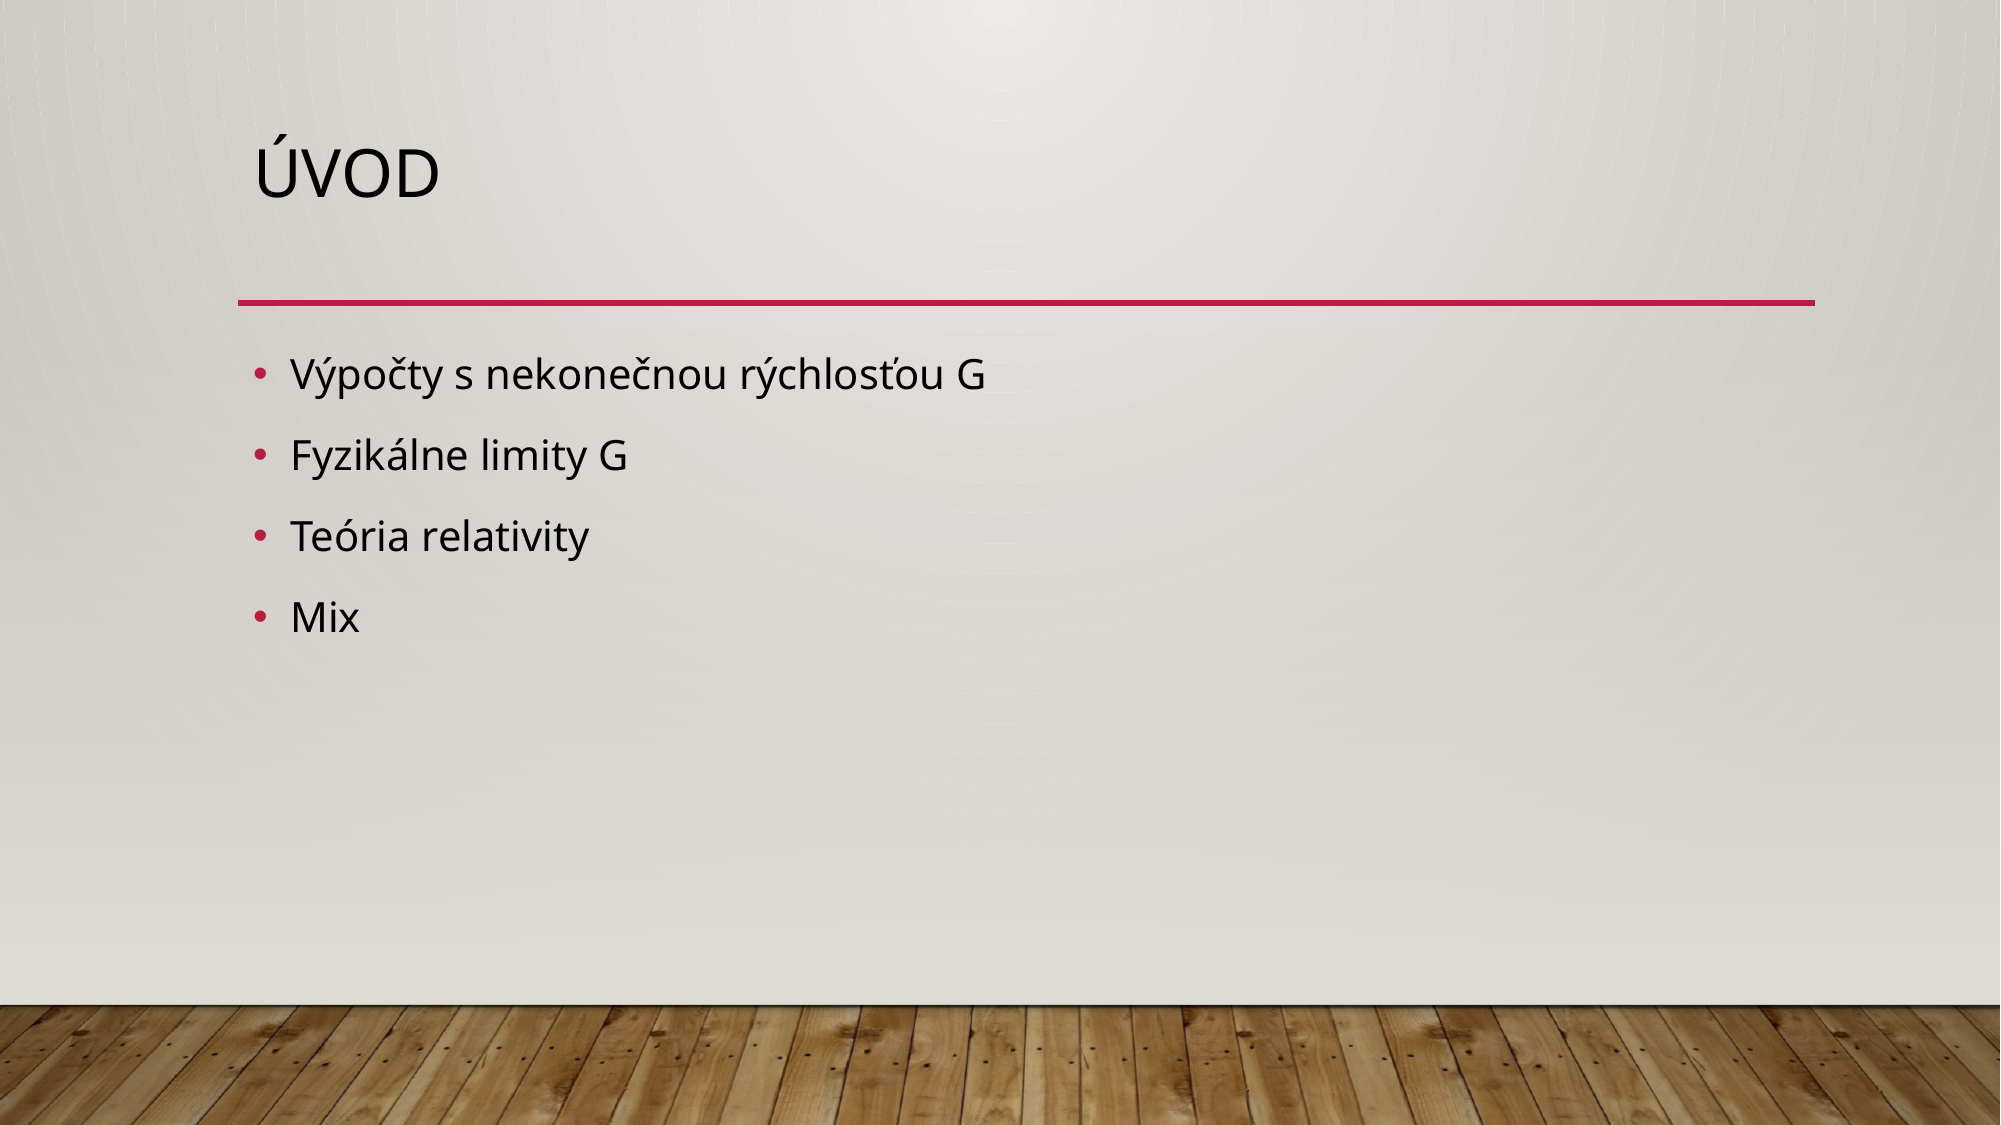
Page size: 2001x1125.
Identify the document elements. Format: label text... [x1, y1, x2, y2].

list Výpočty s nekonečnou rýchlosťou G Fyzikálne limity G Teória relativity Mix [238, 330, 1814, 897]
title úvod [238, 131, 1814, 305]
picture [0, 1005, 2000, 1125]
